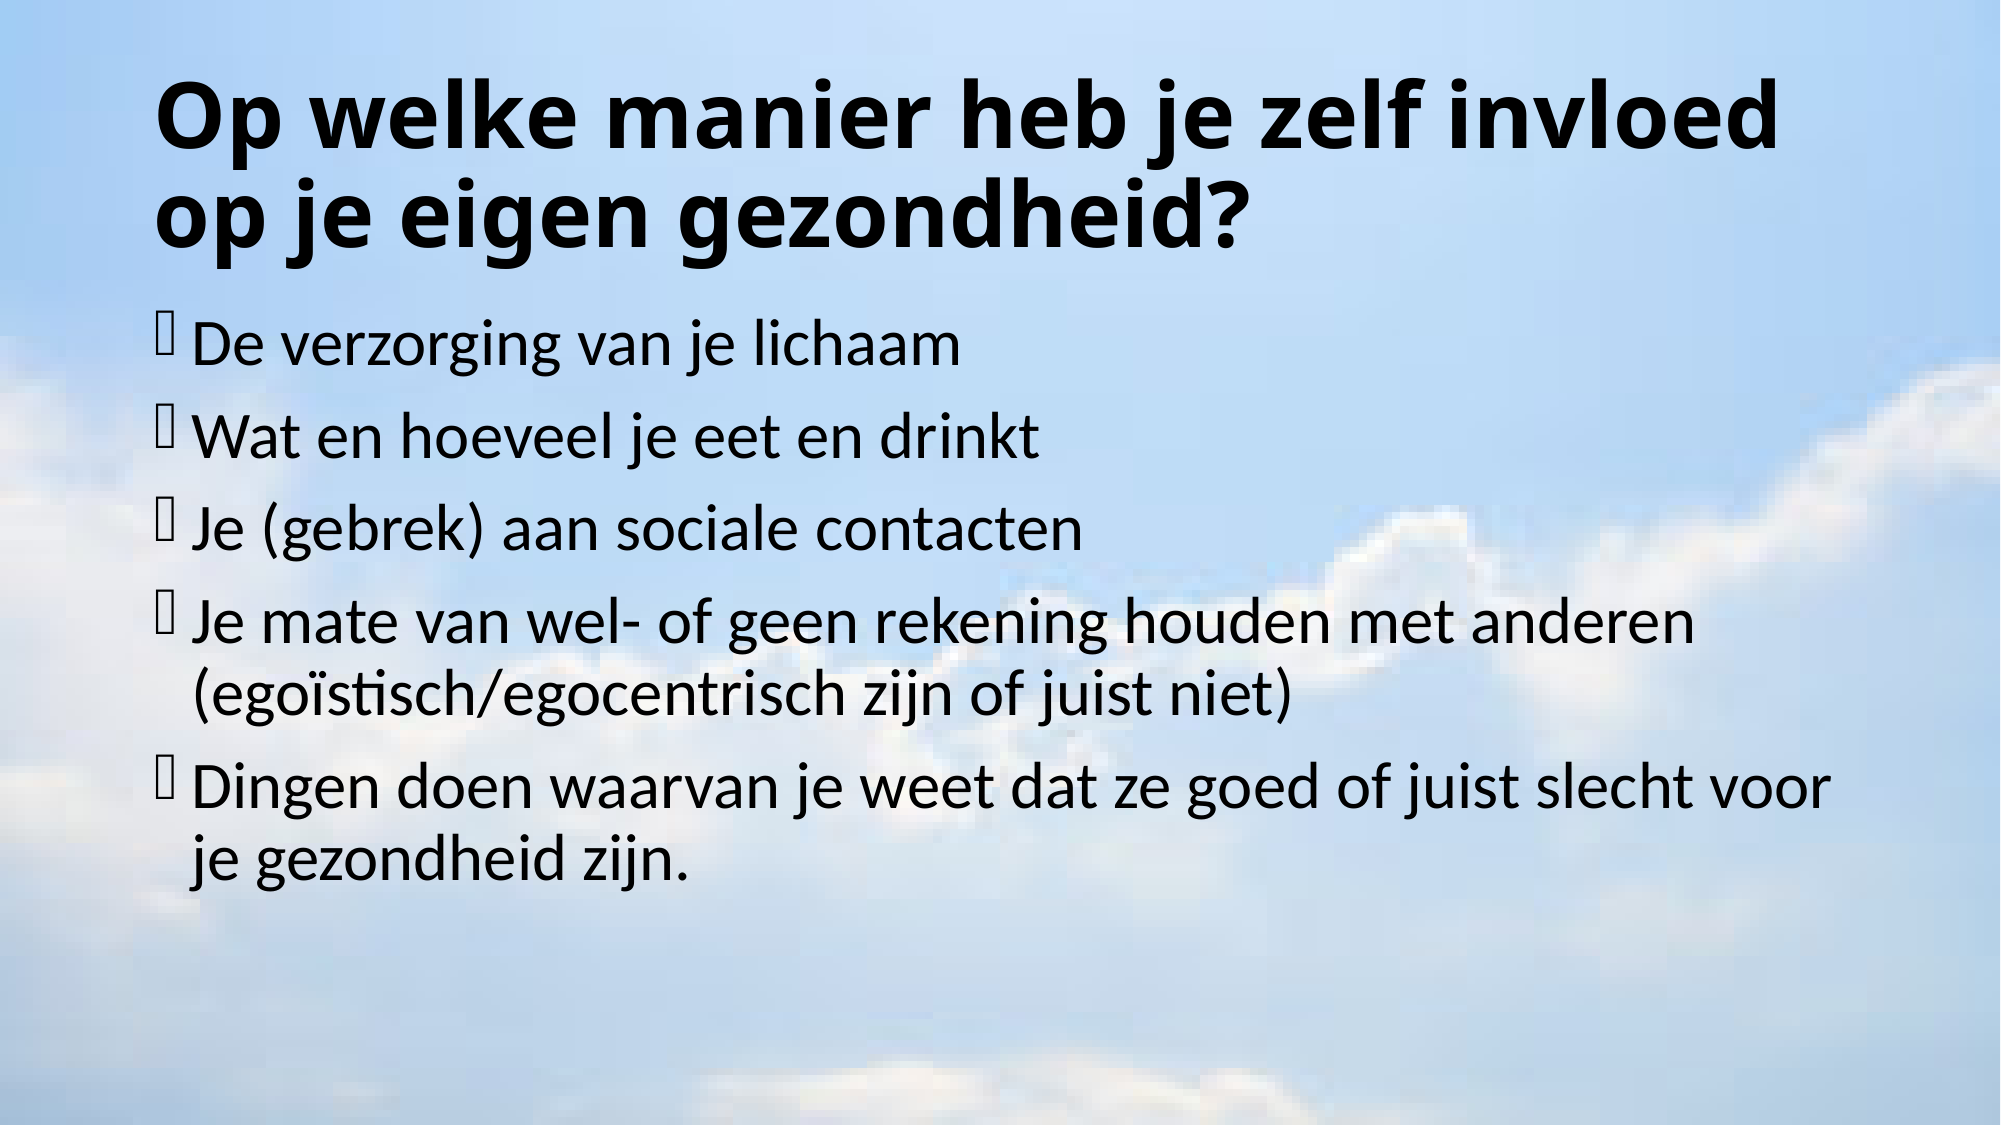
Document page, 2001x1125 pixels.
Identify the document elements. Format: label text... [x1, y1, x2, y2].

title Op welke manier heb je zelf invloed op je eigen gezondheid? [138, 60, 1864, 278]
picture [0, 0, 2001, 1125]
list De verzorging van je lichaam Wat en hoeveel je eet en drinkt Je (gebrek) aan sociale contacten Je mate van wel- of geen rekening houden met anderen (egoïstisch/egocentrisch zijn of juist niet) Dingen doen waarvan je weet dat ze goed of juist slecht voor je gezondheid zijn. [138, 299, 1864, 1014]
